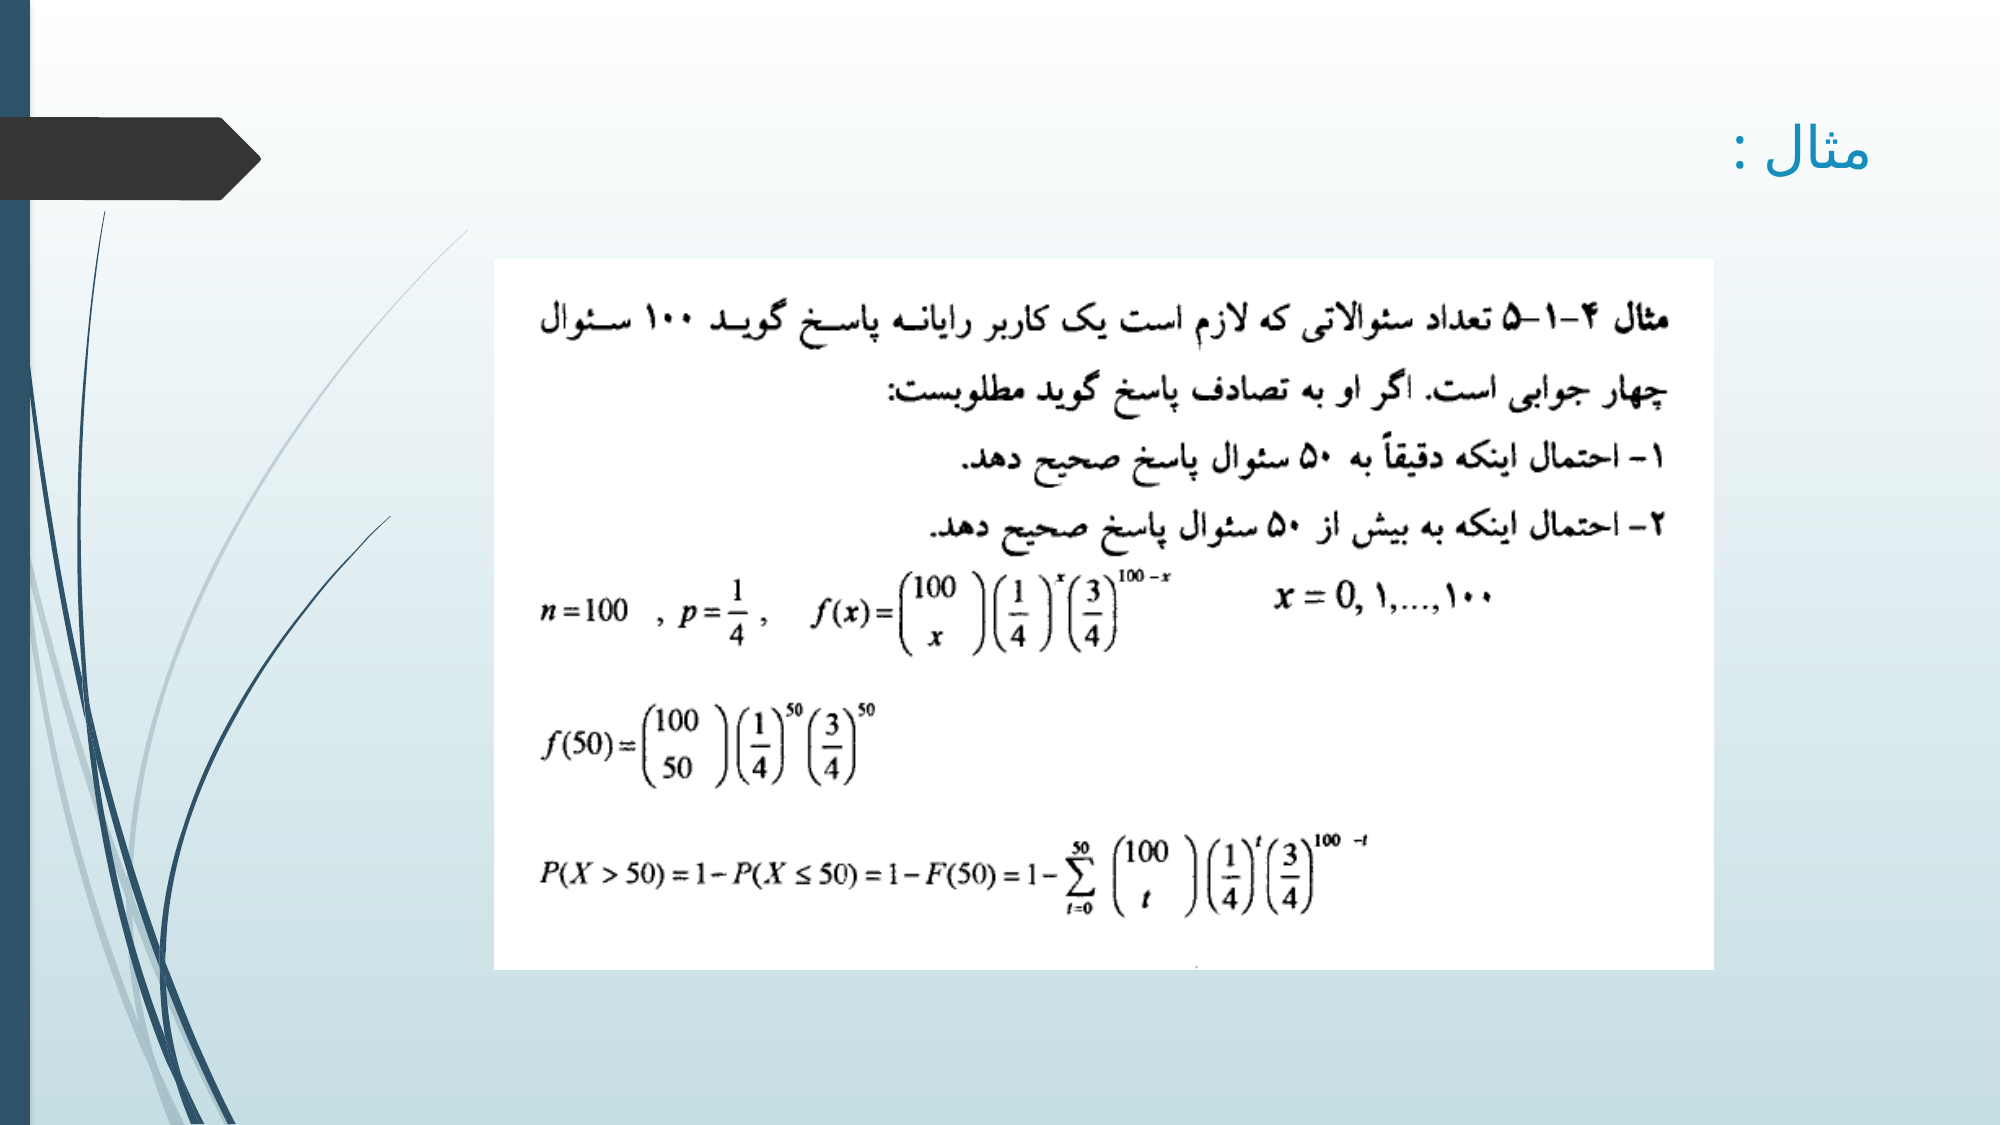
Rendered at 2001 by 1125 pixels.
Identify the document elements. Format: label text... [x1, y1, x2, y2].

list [494, 259, 1715, 970]
title مثال : [425, 102, 1888, 313]
